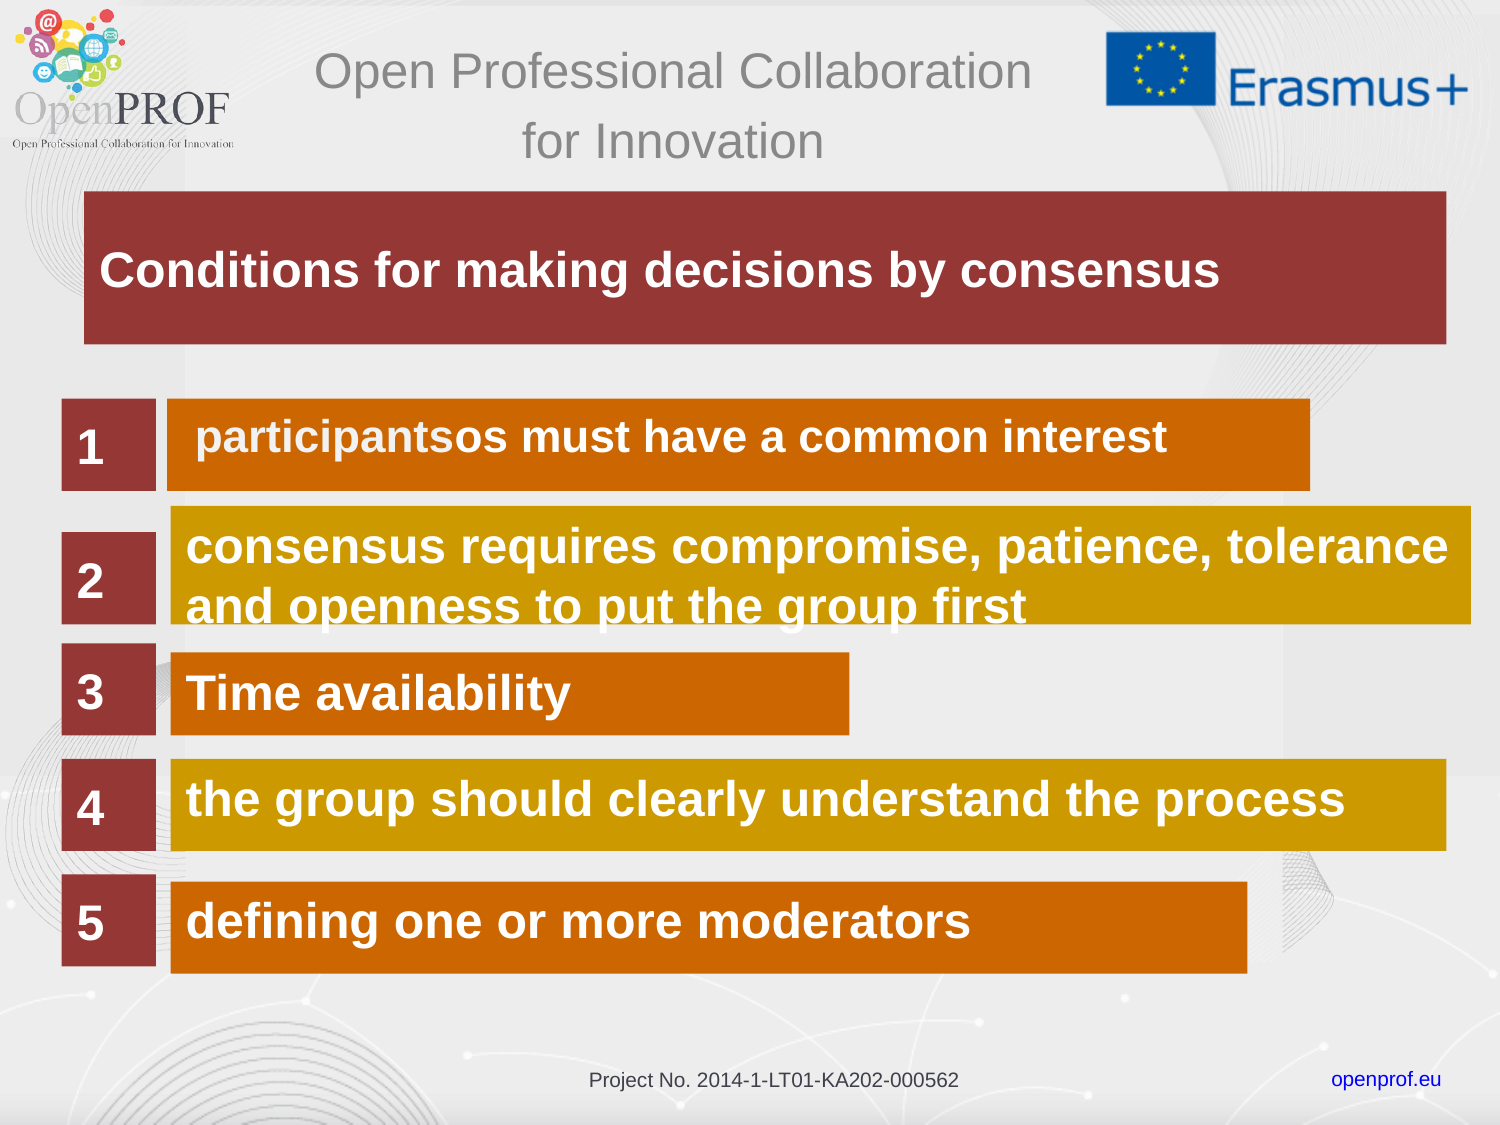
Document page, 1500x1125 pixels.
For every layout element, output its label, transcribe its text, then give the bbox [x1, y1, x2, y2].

text_box Open Professional Collaboration for Innovation [251, 31, 1110, 156]
text_box 4 [61, 758, 156, 851]
text_box the group should clearly understand the process [170, 758, 1447, 851]
text_box 3 [61, 643, 156, 736]
text_box Time availability [170, 652, 850, 736]
picture [0, 0, 1500, 1125]
subtitle participantsos must have a common interest [167, 398, 1311, 491]
text_box 2 [61, 532, 156, 625]
text_box 1 [61, 398, 156, 491]
text_box defining one or more moderators [170, 881, 1248, 974]
text_box 5 [61, 874, 156, 967]
text_box consensus requires compromise, patience, tolerance and openness to put the group first [170, 505, 1471, 625]
title Conditions for making decisions by consensus [84, 191, 1447, 345]
